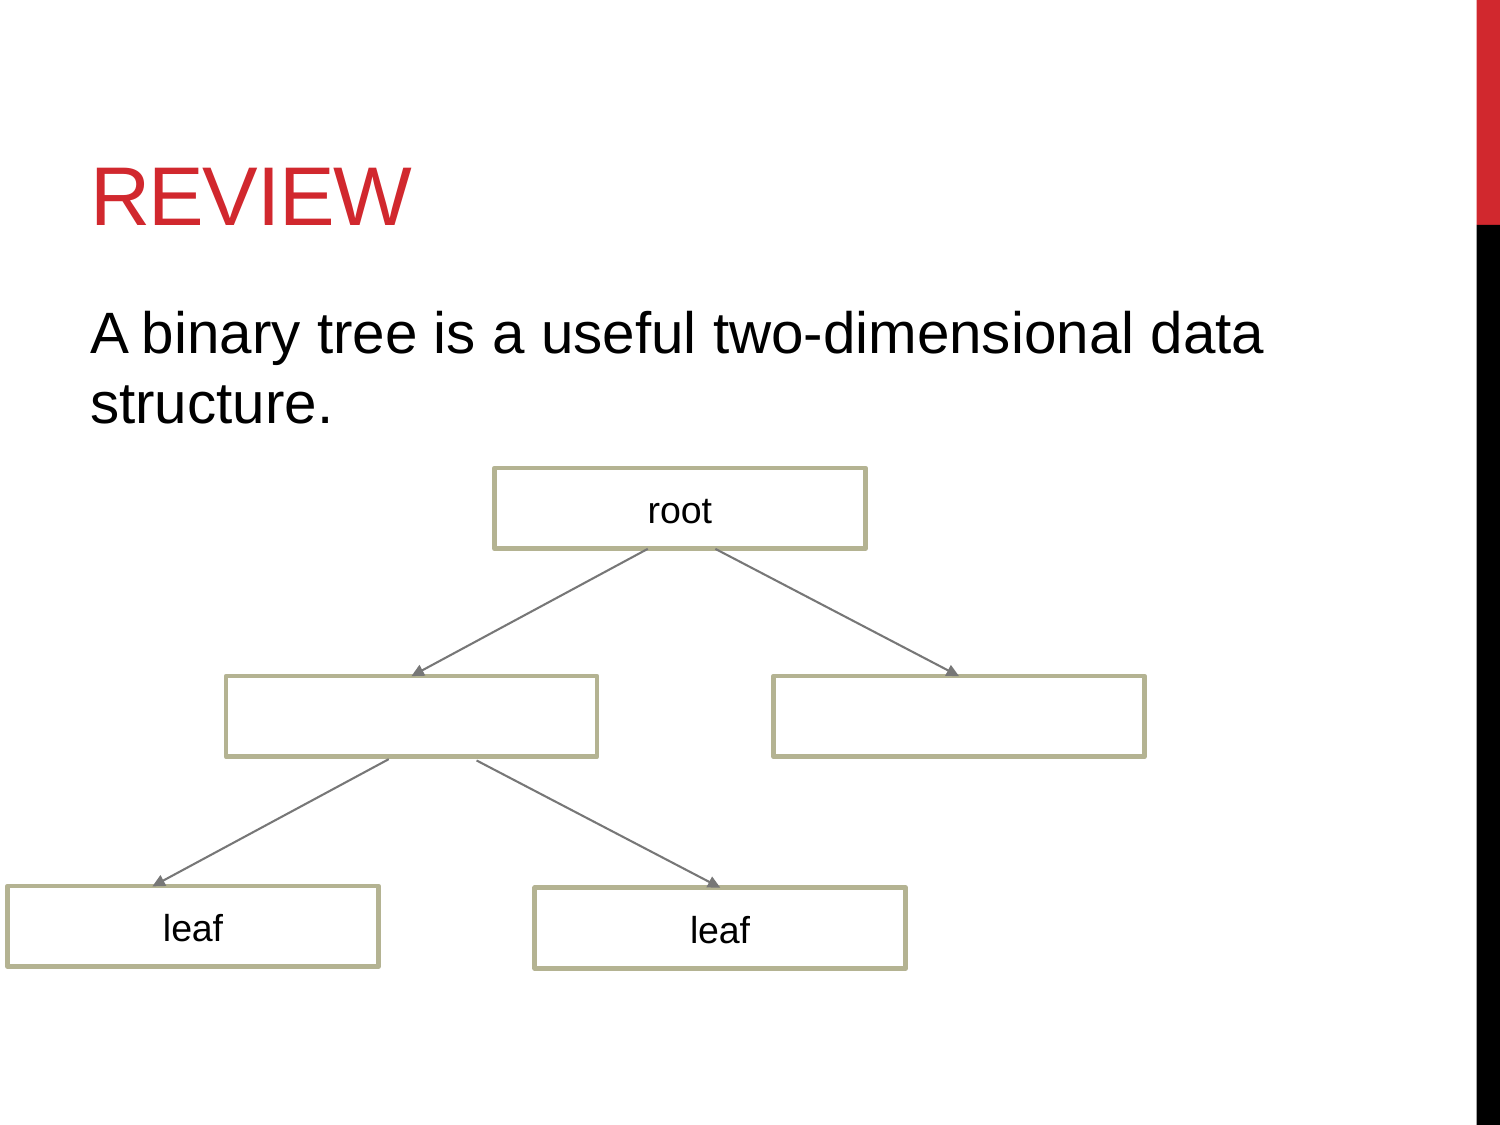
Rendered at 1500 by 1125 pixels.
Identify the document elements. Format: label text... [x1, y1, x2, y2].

text_box [771, 674, 1147, 759]
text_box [152, 758, 390, 887]
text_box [411, 548, 649, 677]
text_box root [492, 466, 868, 551]
text_box leaf [532, 885, 908, 971]
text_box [714, 548, 960, 677]
text_box [224, 674, 599, 759]
title Review [75, 25, 1025, 250]
list A binary tree is a useful two-dimensional data structure. [75, 287, 1473, 1005]
text_box leaf [5, 884, 381, 969]
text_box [475, 759, 721, 889]
